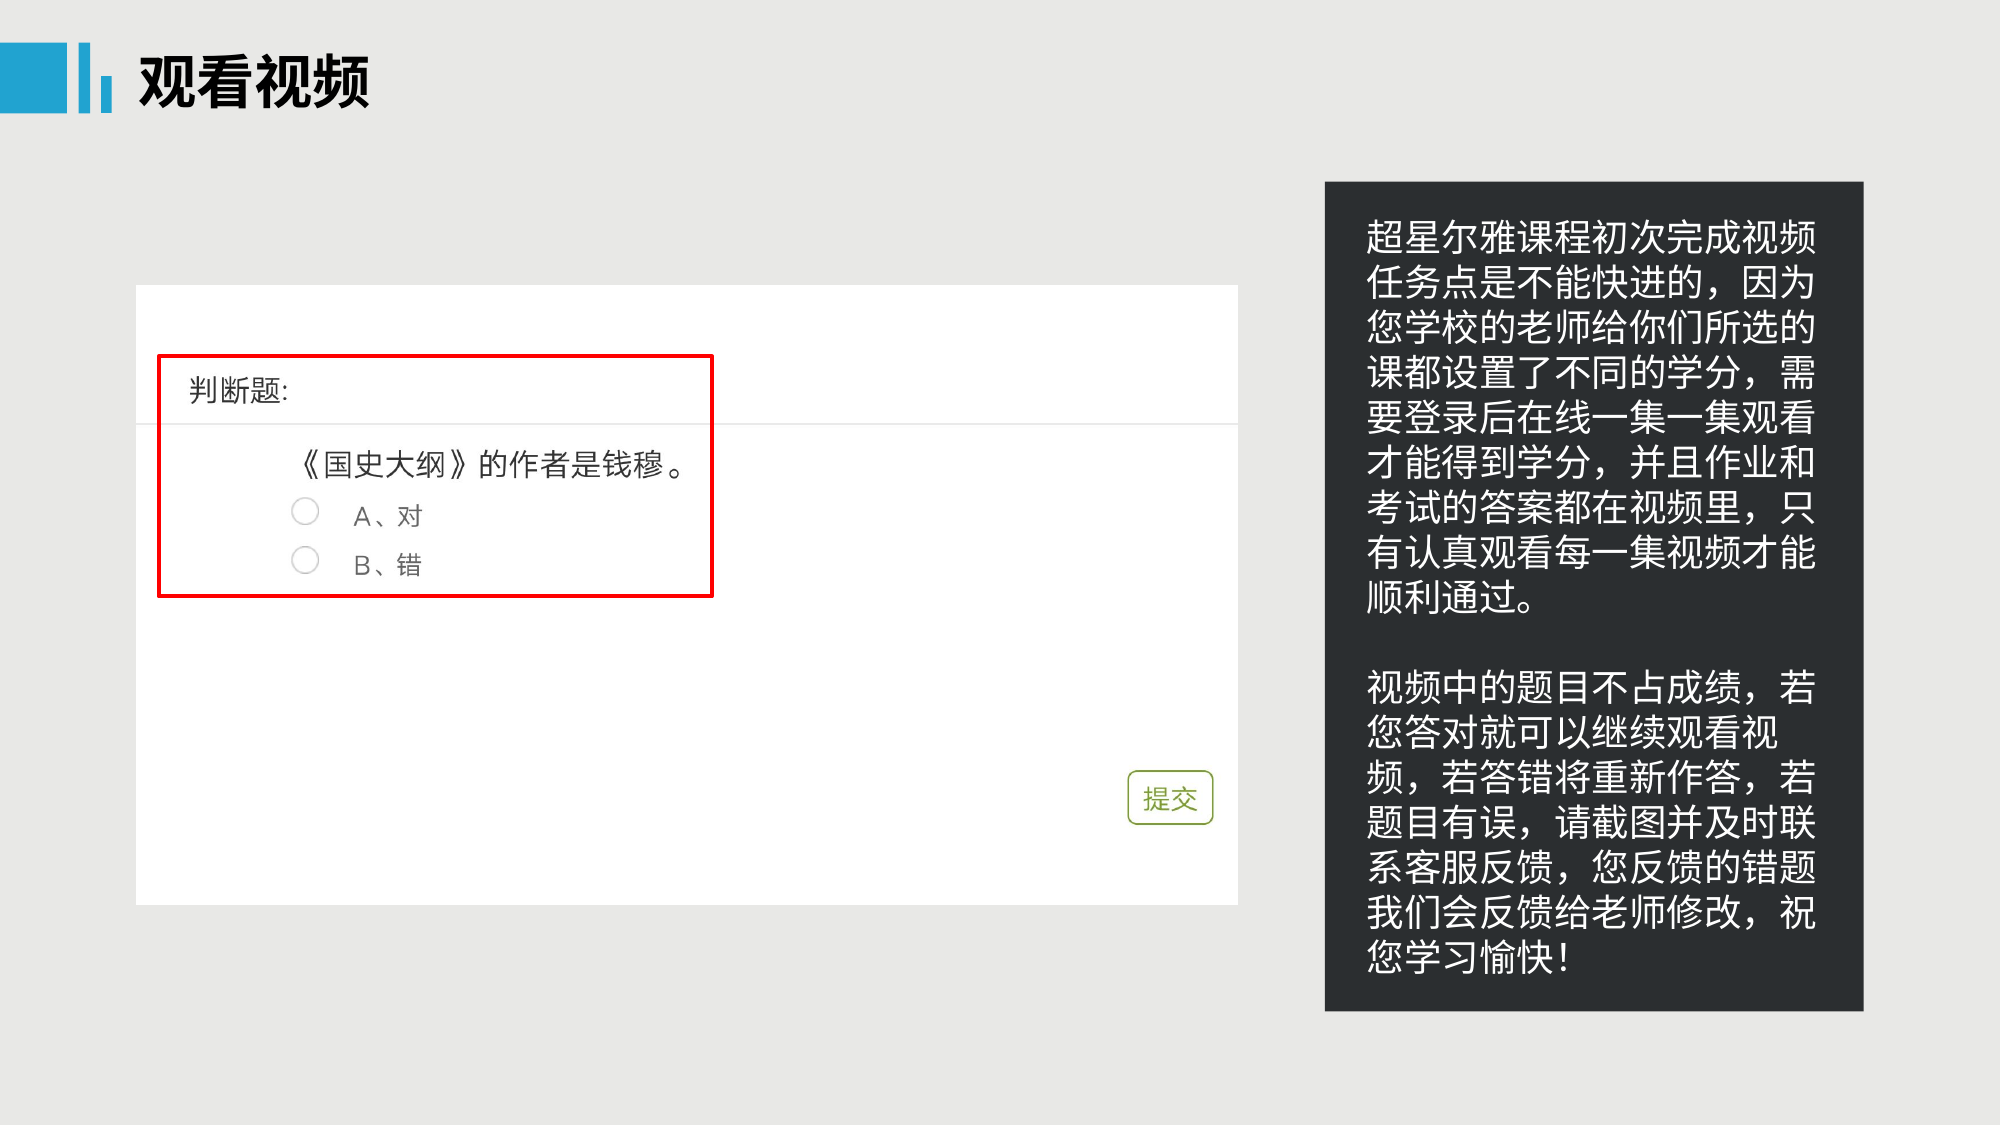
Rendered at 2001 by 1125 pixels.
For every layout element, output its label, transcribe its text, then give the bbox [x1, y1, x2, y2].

picture [136, 285, 1238, 906]
text_box 观看视频 [123, 38, 708, 123]
text_box [0, 41, 69, 116]
text_box [77, 41, 92, 116]
text_box 超星尔雅课程初次完成视频任务点是不能快进的，因为您学校的老师给你们所选的课都设置了不同的学分，需要登录后在线一集一集观看才能得到学分，并且作业和考试的答案都在视频里，只有认真观看每一集视频才能顺利通过。 视频中的题目不占成绩，若您答对就可以继续观看视频，若答错将重新作答，若题目有误，请截图并及时联系客服反馈，您反馈的错题我们会反馈给老师修改，祝您学习愉快！ [1352, 207, 1837, 987]
text_box [99, 74, 114, 115]
text_box [1323, 179, 1866, 1013]
